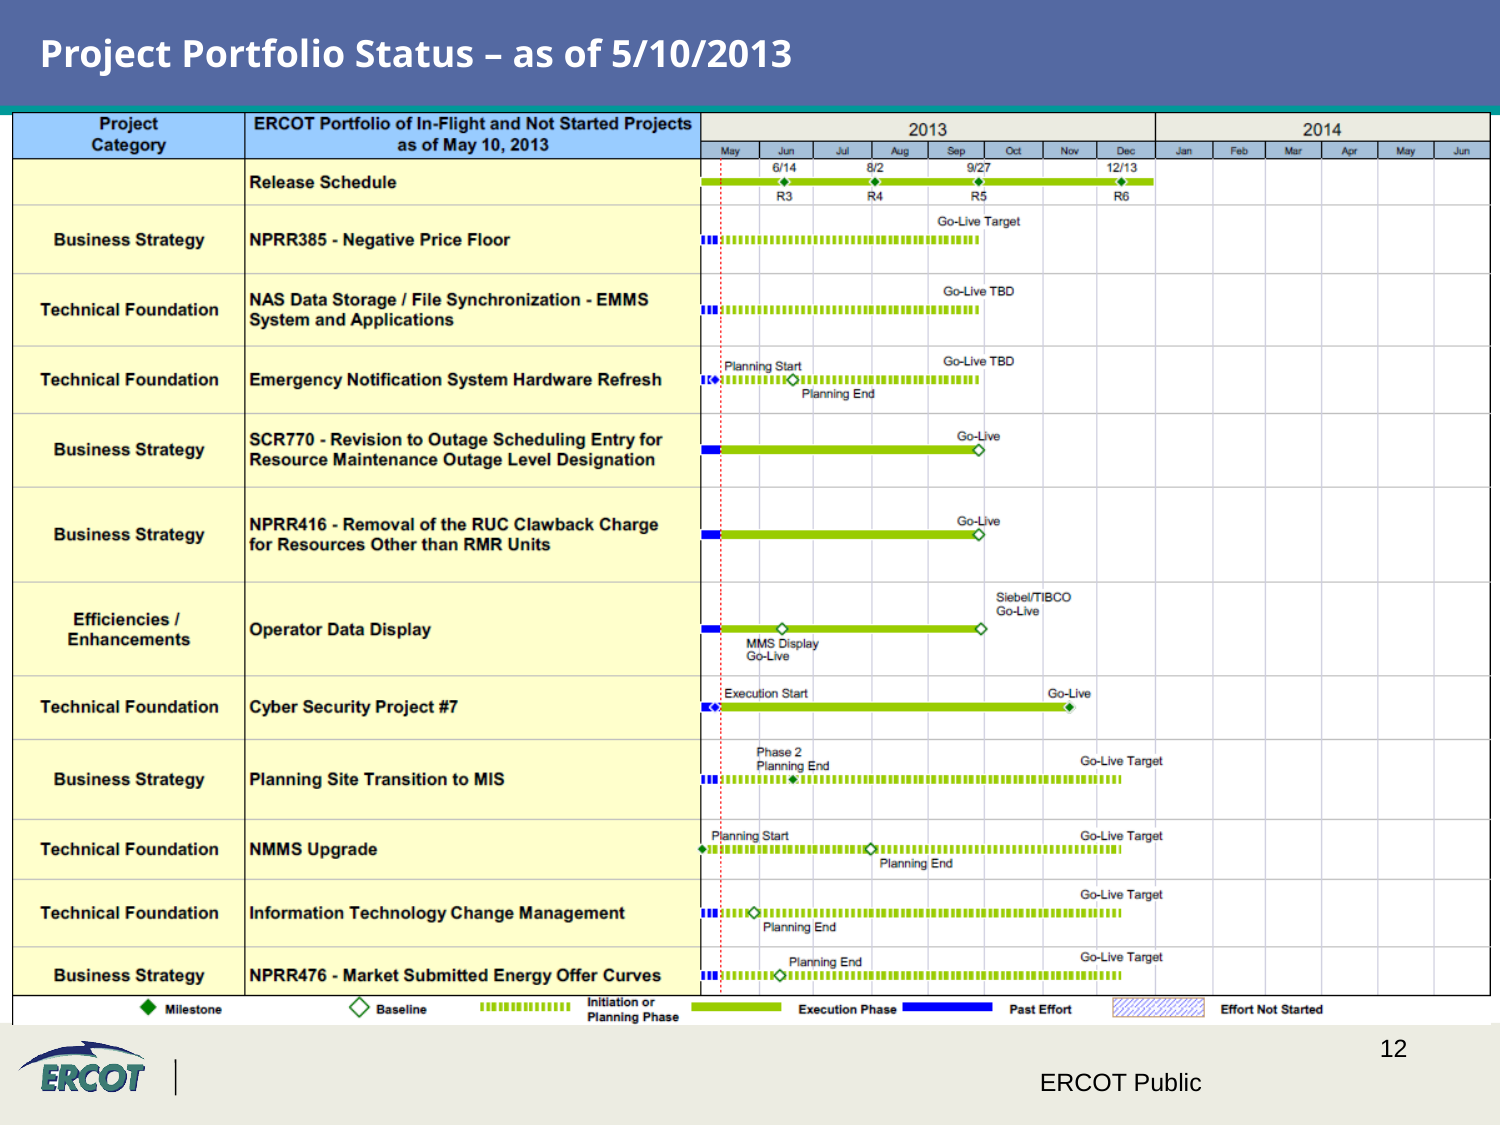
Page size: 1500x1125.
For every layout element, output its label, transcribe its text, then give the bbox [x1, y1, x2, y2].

picture [12, 112, 1491, 1026]
footer ERCOT Public [1025, 1059, 1438, 1125]
picture [10, 1031, 151, 1111]
text_box [24, 22, 1450, 85]
text_box Project Portfolio Status – as of 5/10/2013 [24, 30, 1163, 106]
